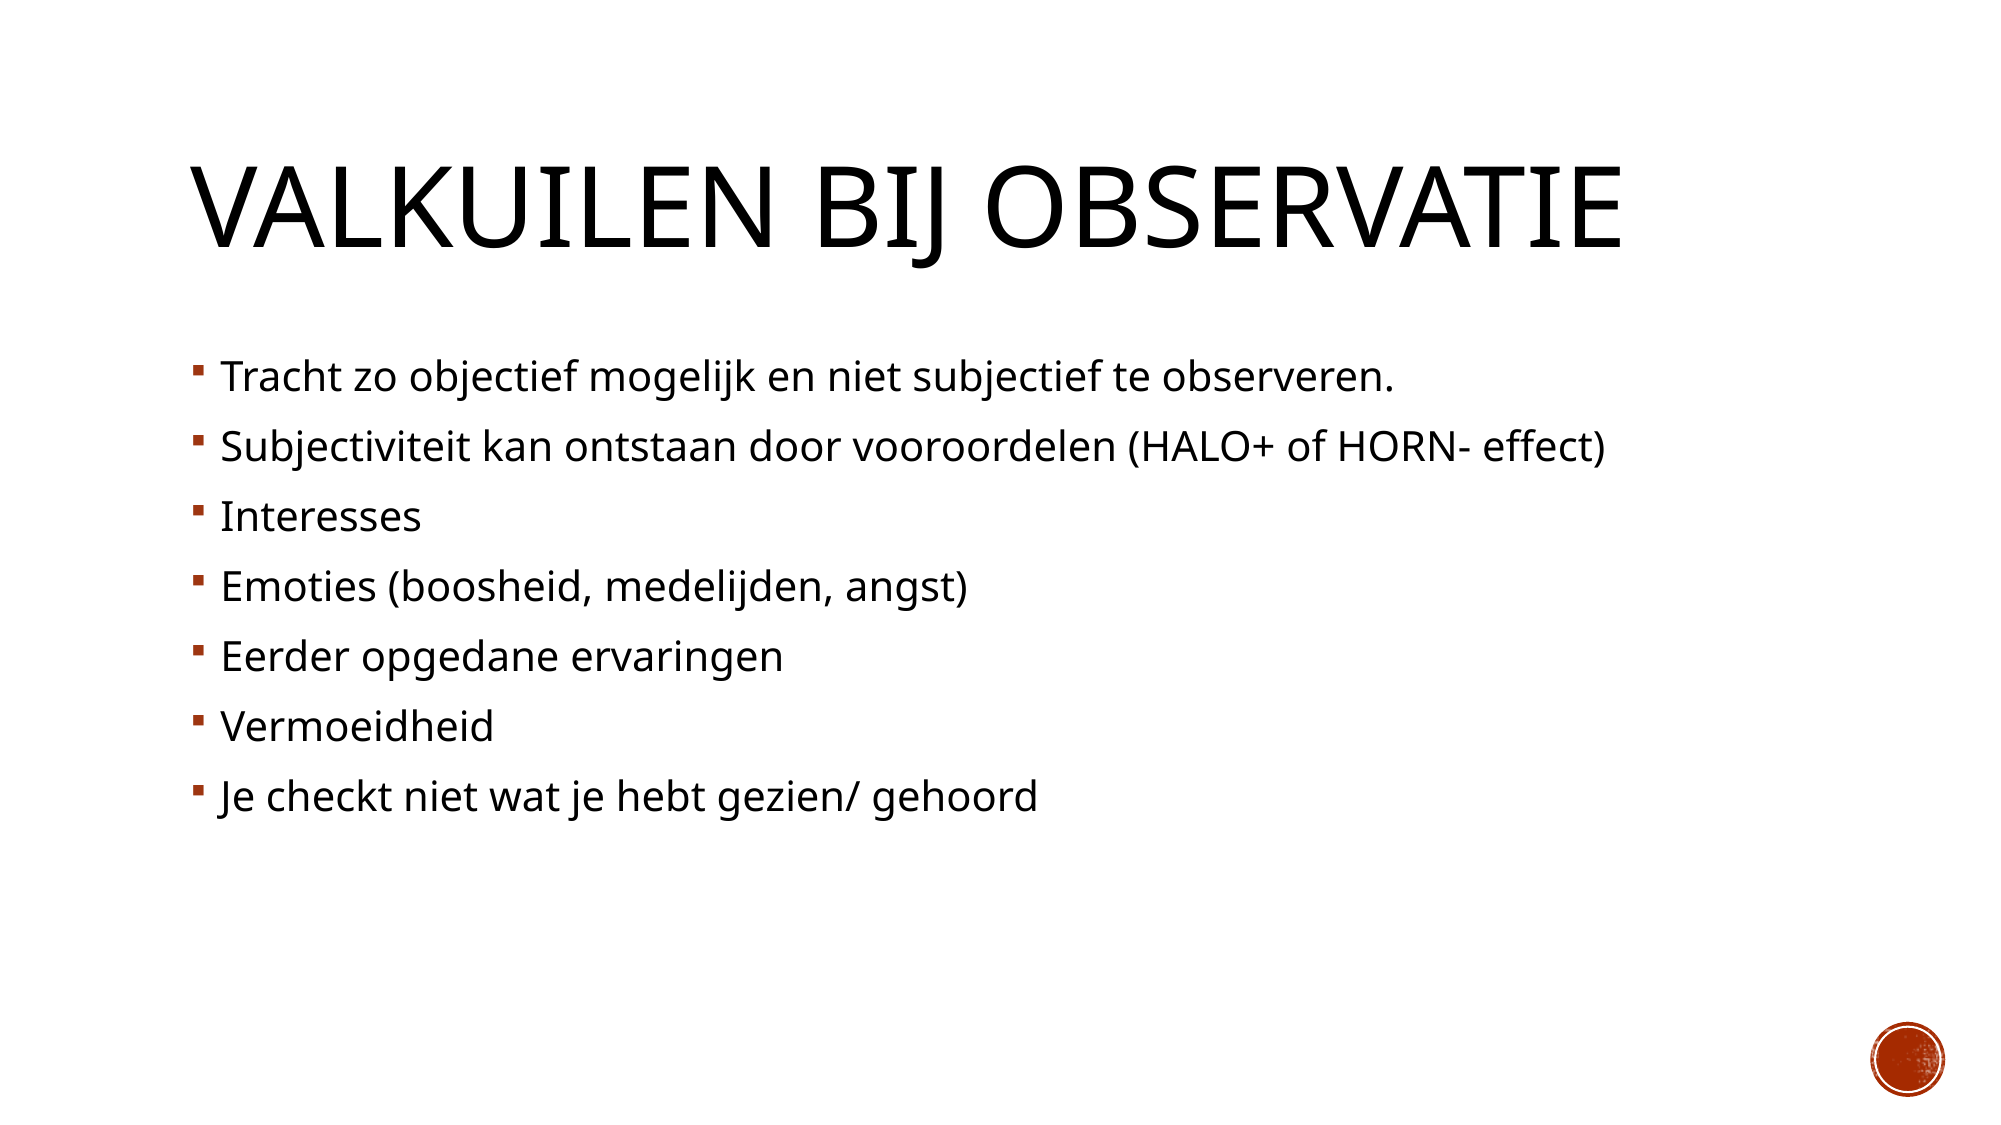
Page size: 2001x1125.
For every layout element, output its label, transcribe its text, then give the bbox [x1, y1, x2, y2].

title Valkuilen bij observatie [175, 79, 1826, 344]
list Tracht zo objectief mogelijk en niet subjectief te observeren. Subjectiviteit kan ontstaan door vooroordelen (HALO+ of HORN- effect) Interesses Emoties (boosheid, medelijden, angst) Eerder opgedane ervaringen Vermoeidheid Je checkt niet wat je hebt gezien/ gehoord [175, 348, 1826, 1013]
